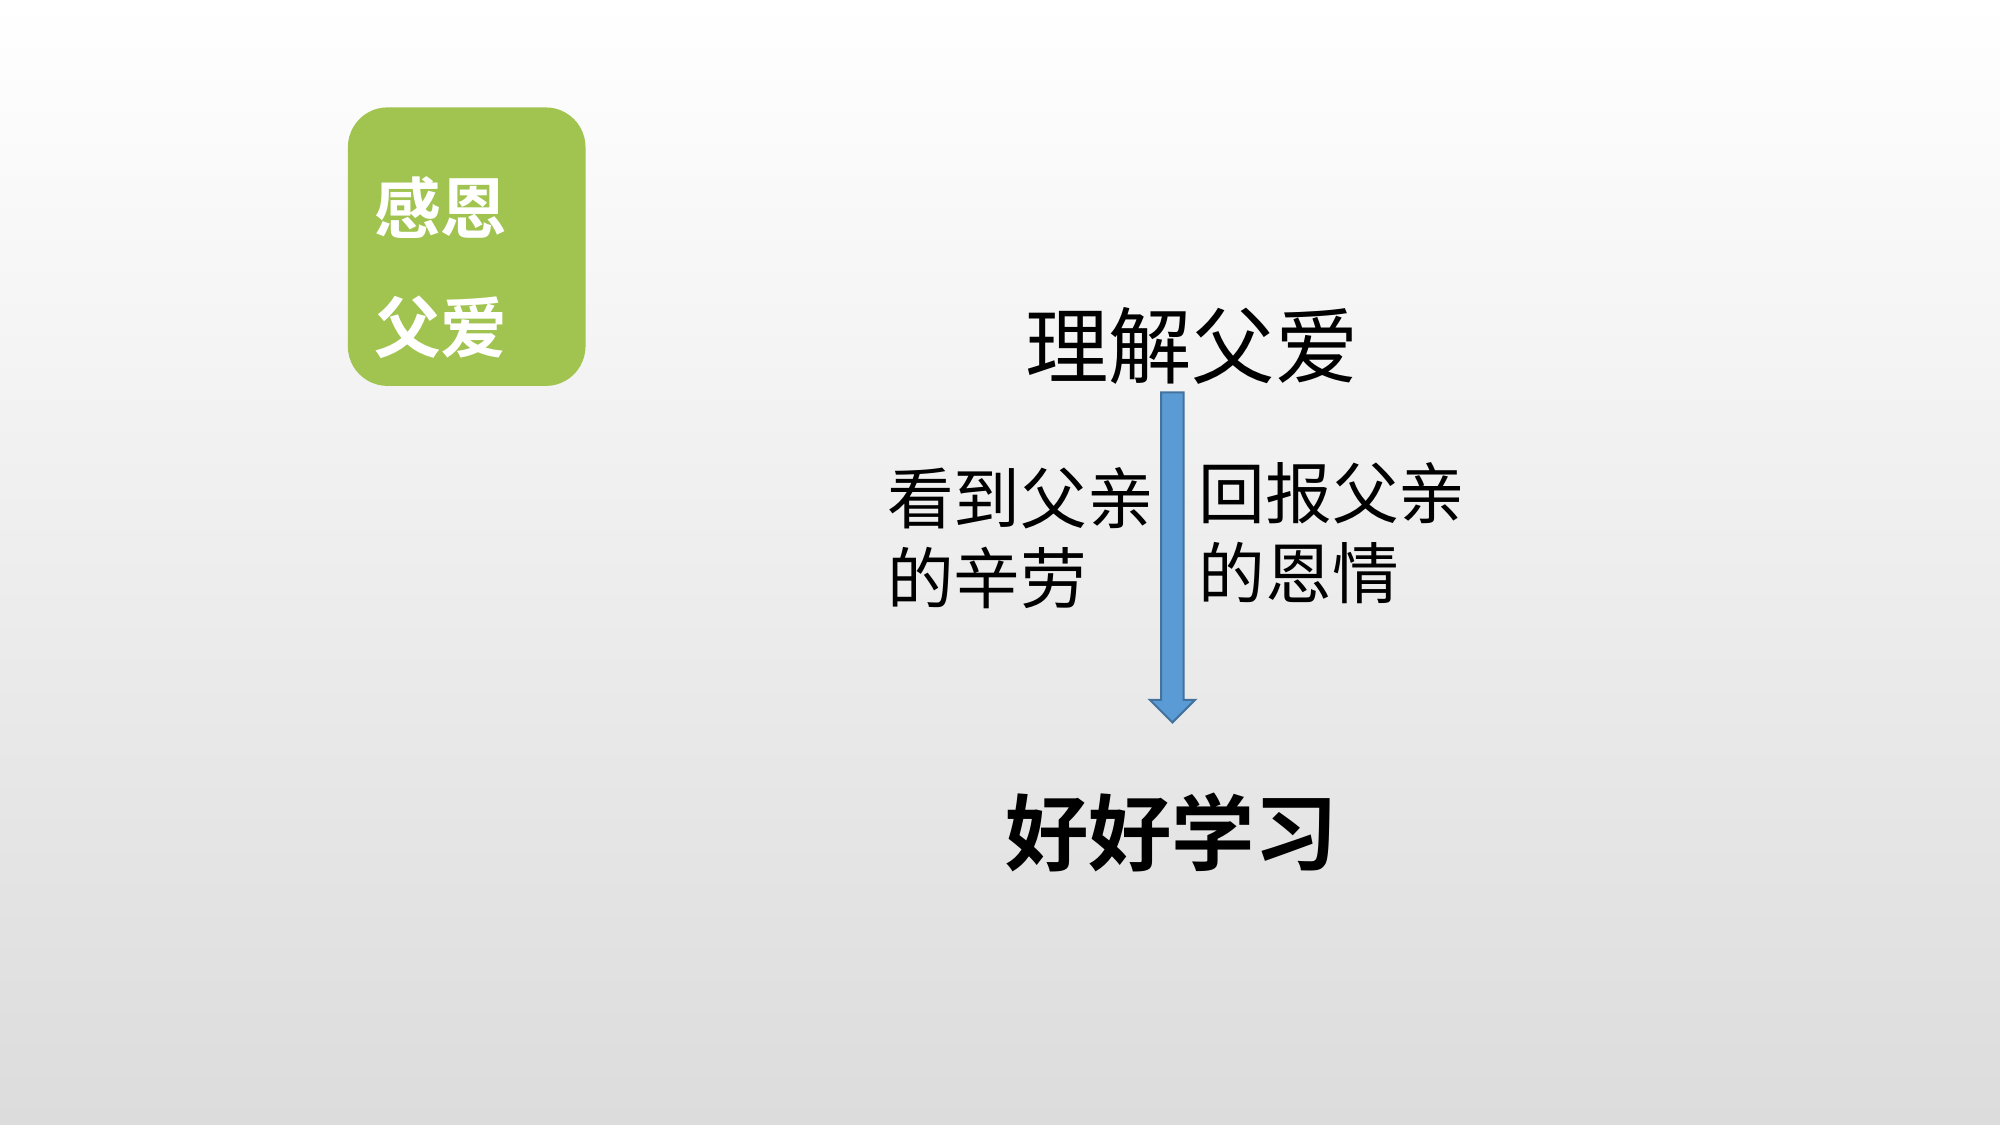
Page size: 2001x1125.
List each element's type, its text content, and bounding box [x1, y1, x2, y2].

text_box 回报父亲的恩情 [1183, 444, 1490, 619]
text_box 感恩父爱 [347, 107, 586, 386]
text_box 理解父爱 [1010, 236, 1389, 402]
text_box [1147, 391, 1198, 724]
text_box 看到父亲的辛劳 [872, 449, 1173, 624]
text_box 好好学习 [990, 724, 1377, 889]
